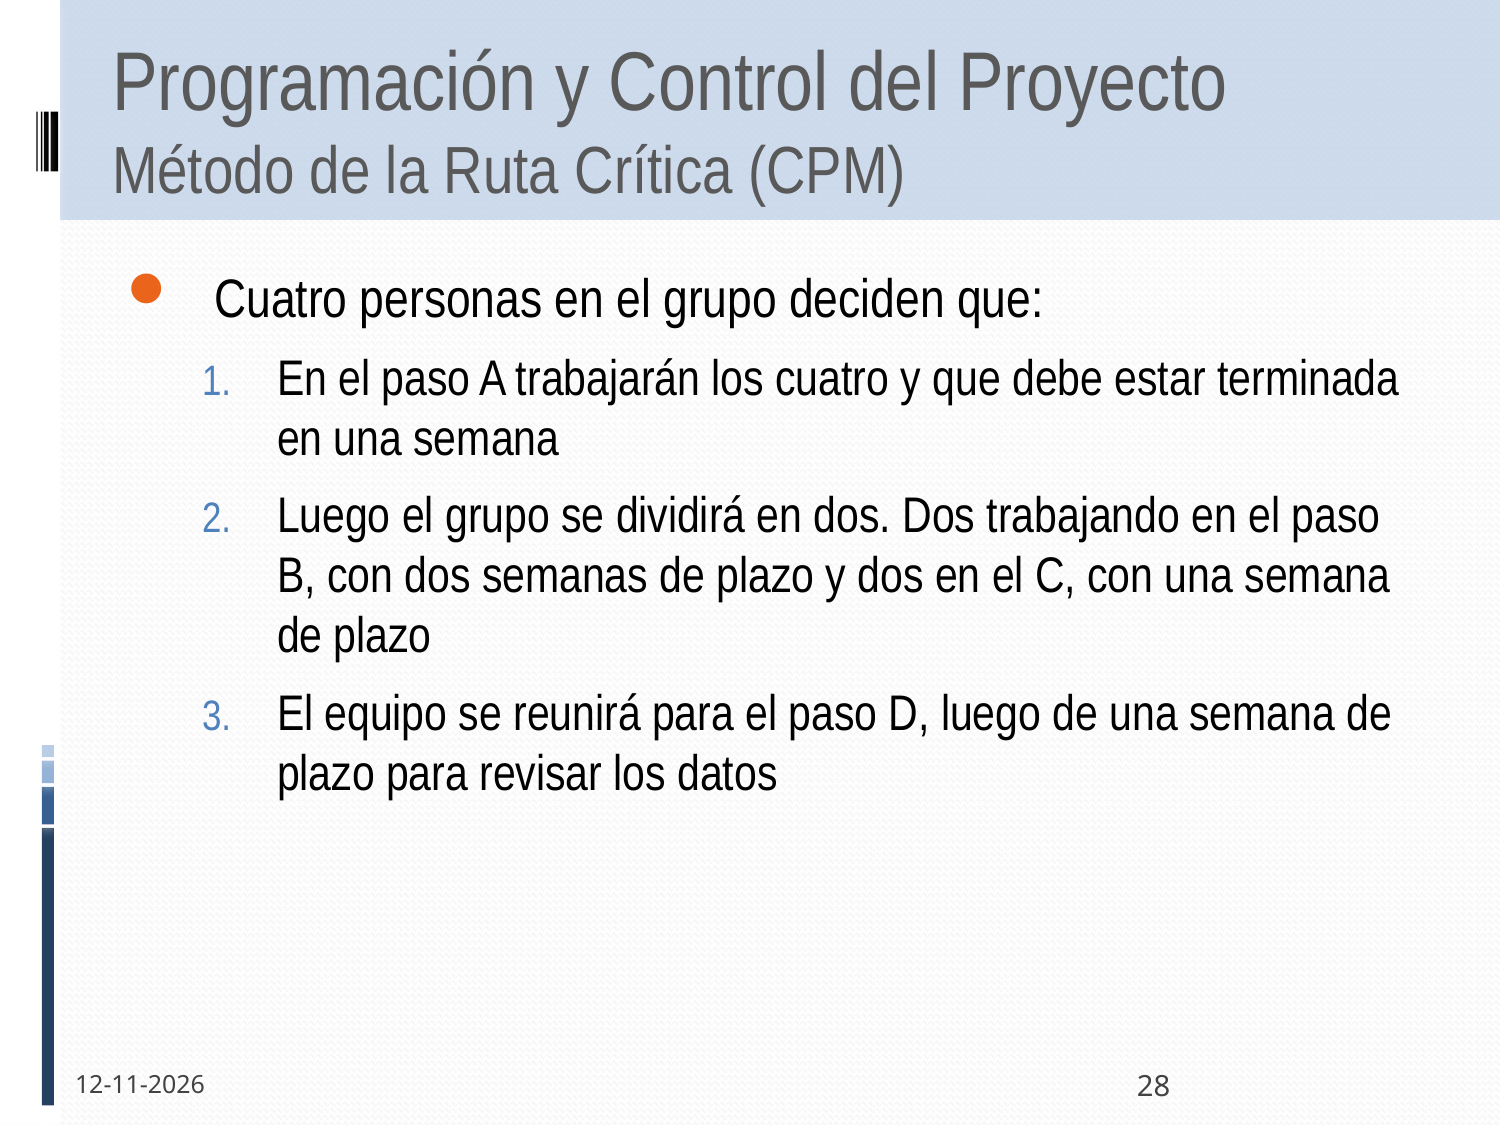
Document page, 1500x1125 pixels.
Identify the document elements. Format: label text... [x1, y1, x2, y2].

list Cuatro personas en el grupo deciden que: En el paso A trabajarán los cuatro y que debe estar terminada en una semana Luego el grupo se dividirá en dos. Dos trabajando en el paso B, con dos semanas de plazo y dos en el C, con una semana de plazo El equipo se reunirá para el paso D, luego de una semana de plazo para revisar los datos [111, 255, 1436, 1038]
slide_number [75, 1042, 243, 1103]
title Programación y Control del Proyecto Método de la Ruta Crítica (CPM) [111, 18, 1436, 207]
slide_number 28 [1045, 1046, 1171, 1107]
